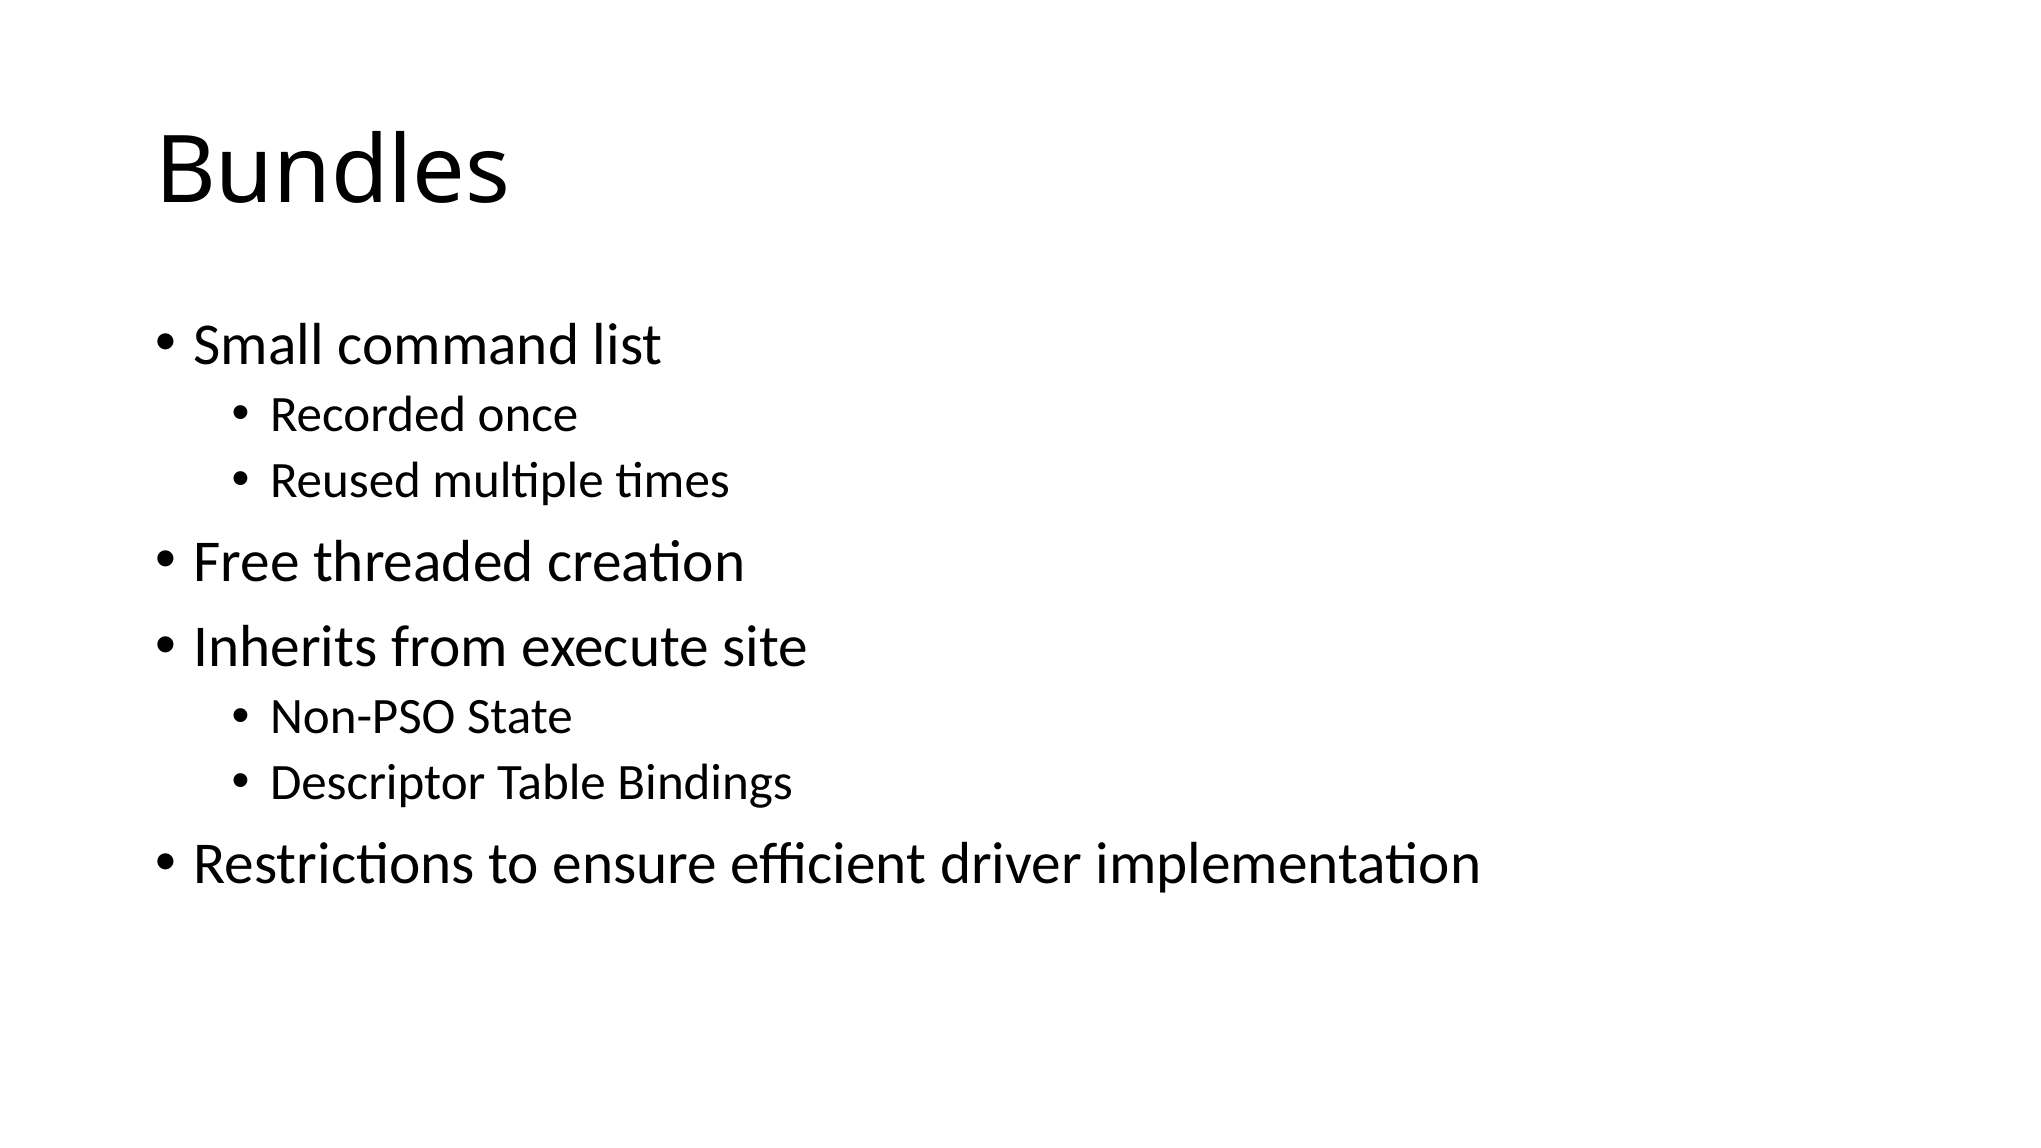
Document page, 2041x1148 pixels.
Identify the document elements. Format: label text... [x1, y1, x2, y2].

title Bundles [140, 61, 1900, 283]
list Small command list Recorded once Reused multiple times Free threaded creation Inherits from execute site Non-PSO State Descriptor Table Bindings Restrictions to ensure efficient driver implementation [140, 305, 1900, 1034]
